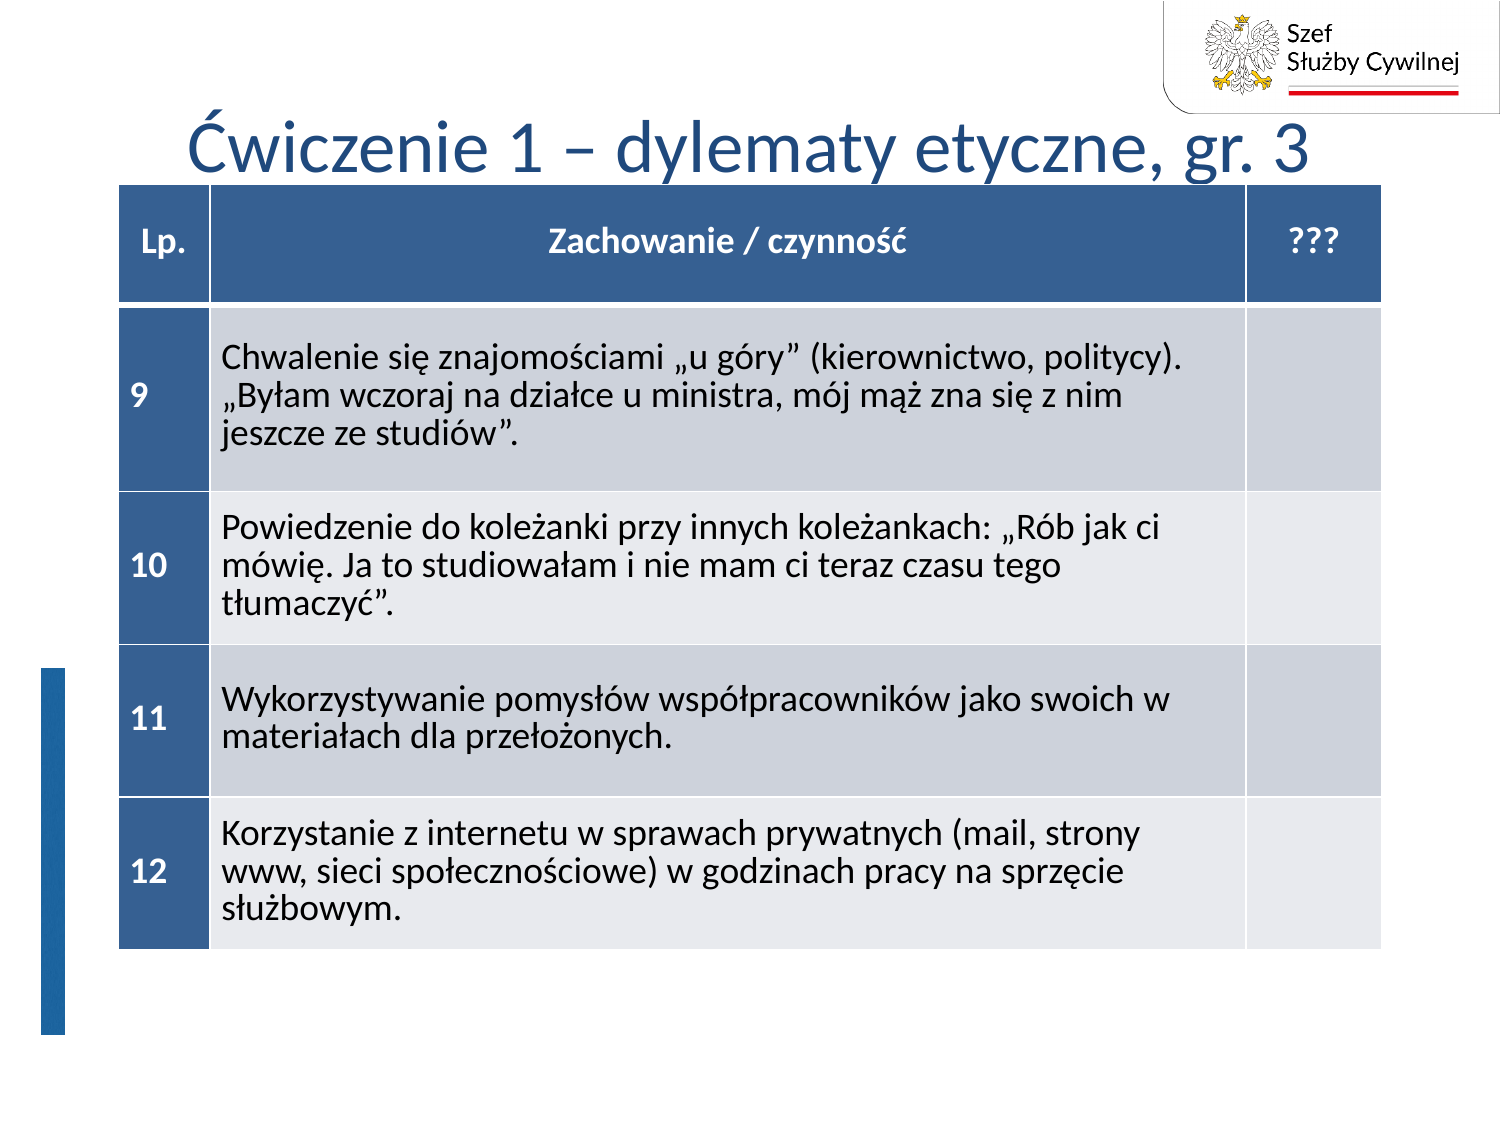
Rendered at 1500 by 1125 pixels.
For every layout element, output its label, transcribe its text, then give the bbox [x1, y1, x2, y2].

table_cell Chwalenie się znajomościami „u góry” (kierownictwo, politycy). „Byłam wczoraj na działce u ministra, mój mąż zna się z nim jeszcze ze studiów”. [211, 308, 1245, 491]
table_cell [1247, 492, 1381, 644]
title Ćwiczenie 1 – dylematy etyczne, gr. 3 [100, 90, 1400, 215]
table_header Lp. [119, 185, 209, 302]
picture [41, 668, 65, 1035]
table_cell Wykorzystywanie pomysłów współpracowników jako swoich w materiałach dla przełożonych. [211, 645, 1245, 796]
table_header Zachowanie / czynność [211, 185, 1245, 302]
table_cell [1247, 308, 1381, 491]
table_cell Powiedzenie do koleżanki przy innych koleżankach: „Rób jak ci mówię. Ja to studiowałam i nie mam ci teraz czasu tego tłumaczyć”. [211, 492, 1245, 644]
table_cell Korzystanie z internetu w sprawach prywatnych (mail, strony www, sieci społecznościowe) w godzinach pracy na sprzęcie służbowym. [211, 798, 1245, 949]
table_header ??? [1247, 185, 1381, 302]
table_cell 12 [119, 798, 209, 949]
table_cell [1247, 798, 1381, 949]
picture [1163, 0, 1500, 114]
table_cell 11 [119, 645, 209, 796]
table_cell [1247, 645, 1381, 796]
table_cell 9 [119, 308, 209, 491]
table_cell 10 [119, 492, 209, 644]
